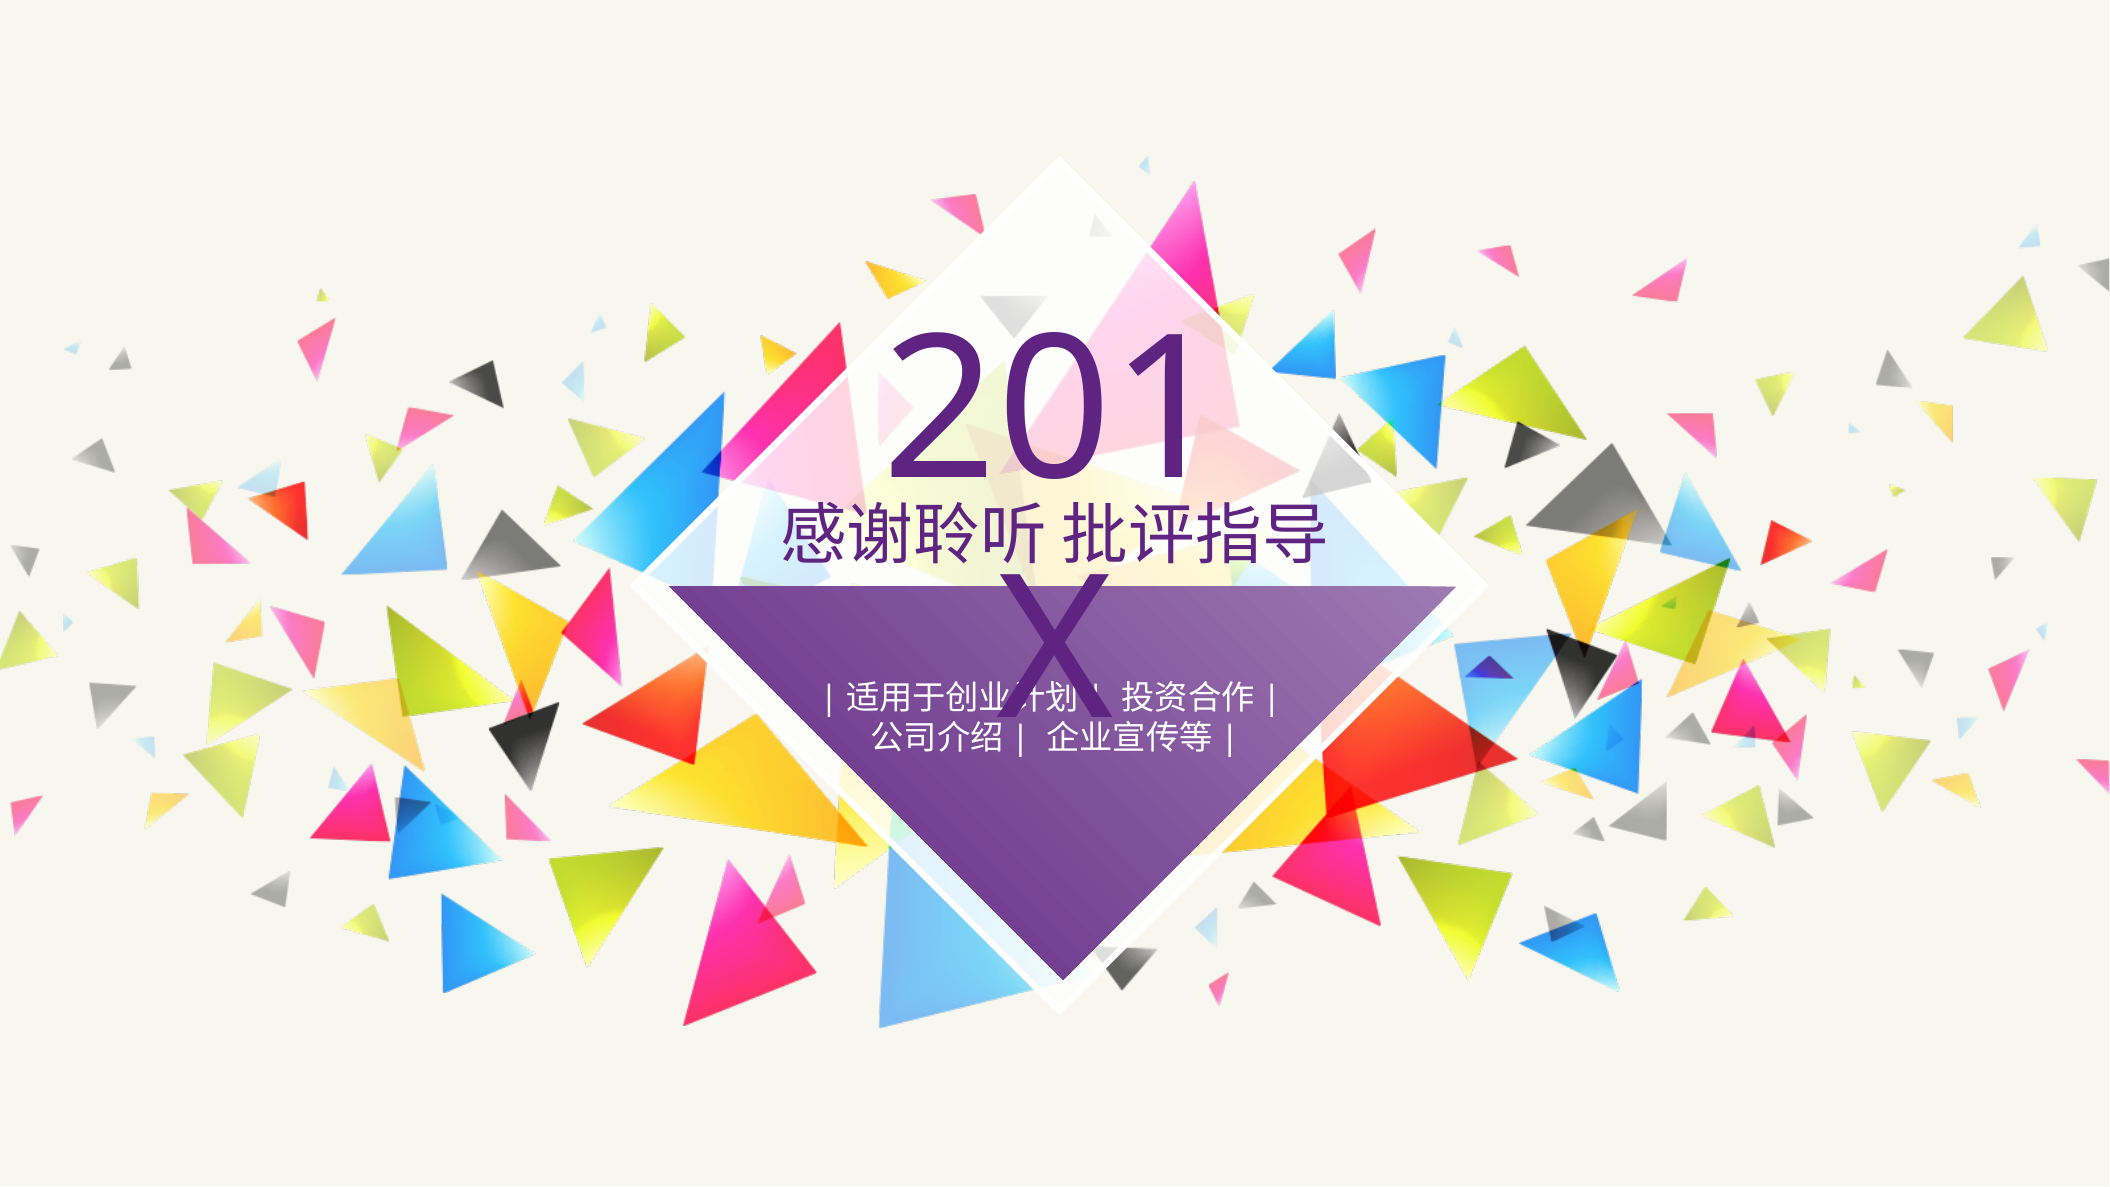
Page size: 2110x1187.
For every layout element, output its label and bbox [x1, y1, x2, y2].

picture [0, 120, 2110, 1066]
text_box [669, 284, 1457, 980]
